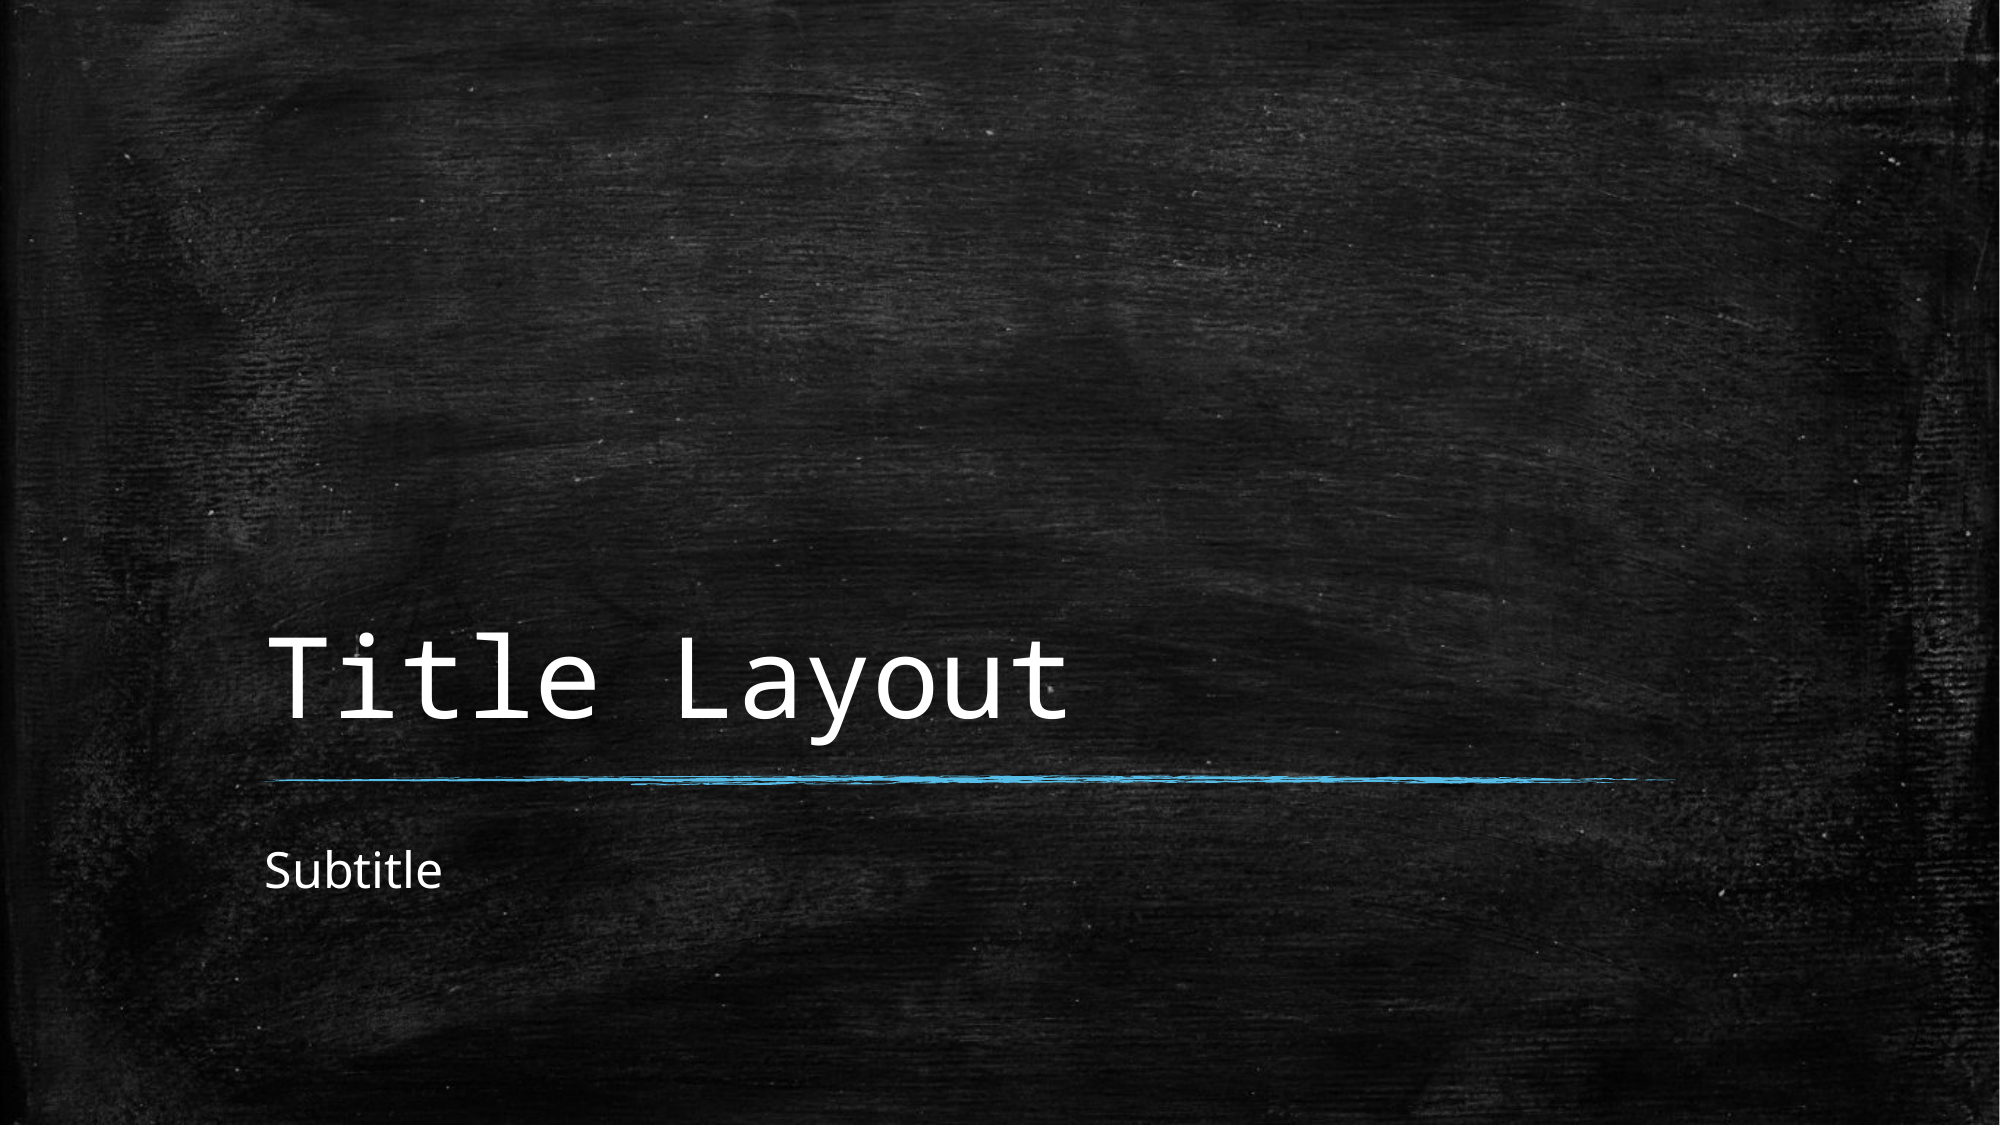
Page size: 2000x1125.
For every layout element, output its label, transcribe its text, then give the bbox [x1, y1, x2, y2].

subtitle Subtitle [249, 837, 1750, 1013]
title Title Layout [249, 312, 1750, 750]
